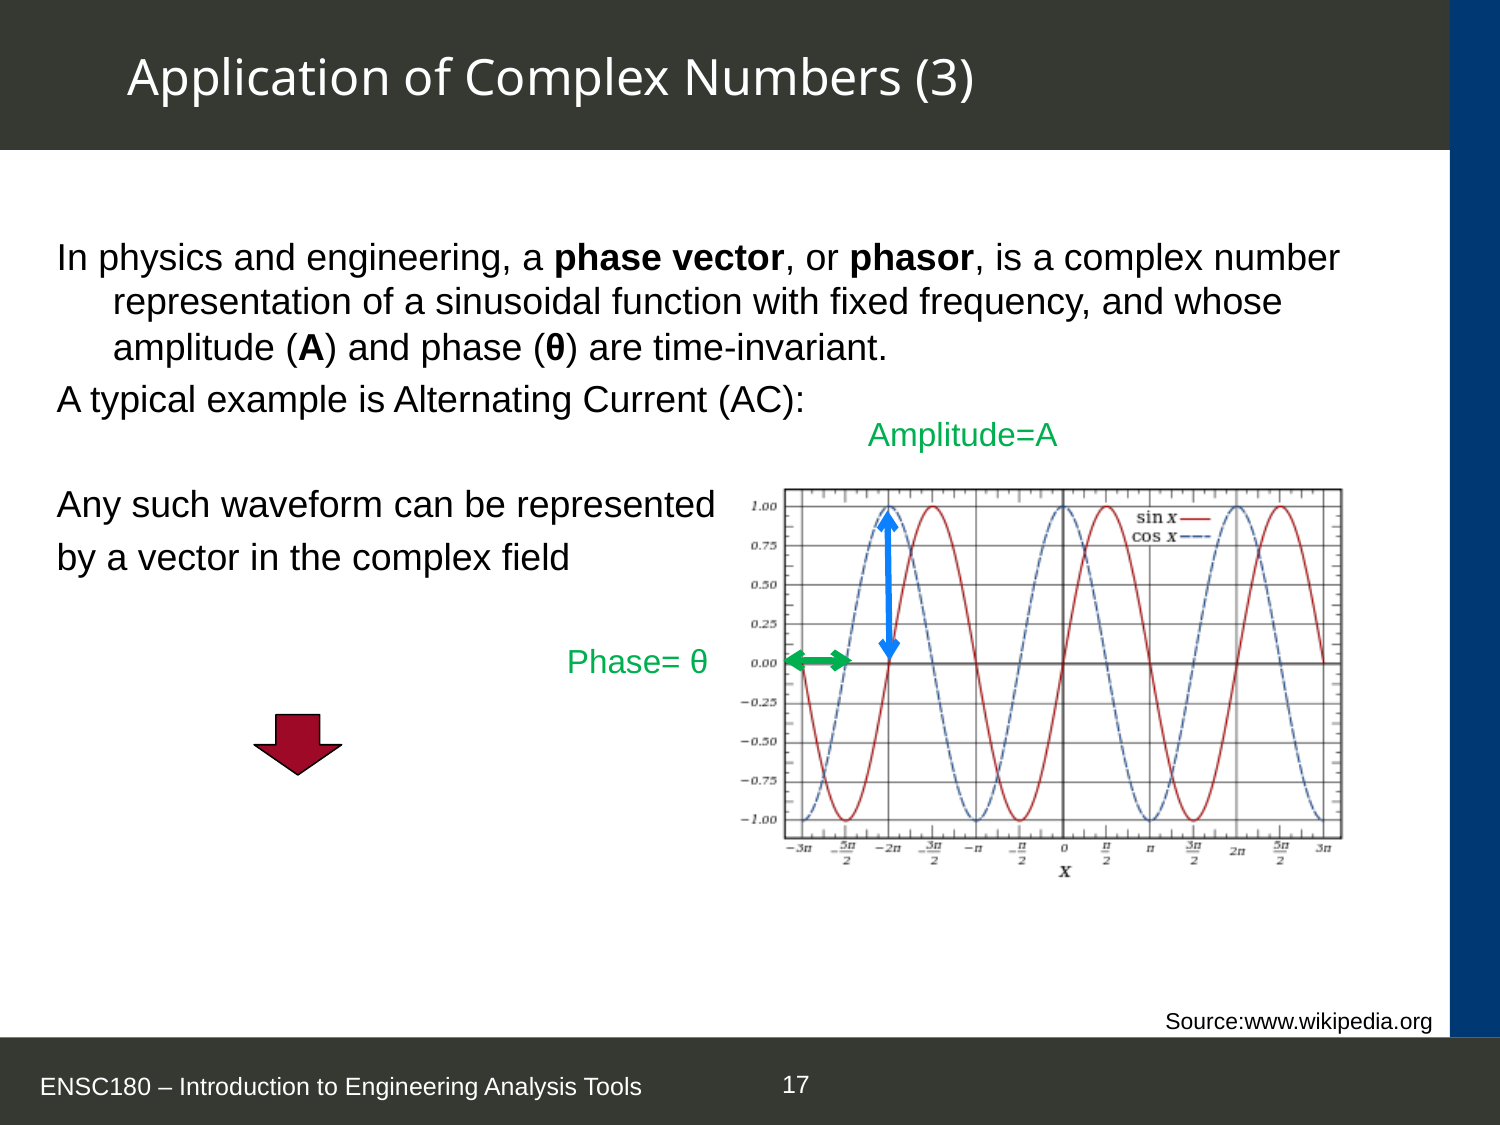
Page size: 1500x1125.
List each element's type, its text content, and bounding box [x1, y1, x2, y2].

picture [733, 481, 1360, 882]
text_box Source:www.wikipedia.org [1150, 999, 1449, 1042]
text_box [254, 714, 342, 775]
title Application of Complex Numbers (3) [112, 37, 1450, 138]
text_box Phase= θ [552, 632, 728, 688]
text_box Amplitude=A [853, 405, 1081, 461]
footer ENSC180 – Introduction to Engineering Analysis Tools [24, 1062, 700, 1125]
